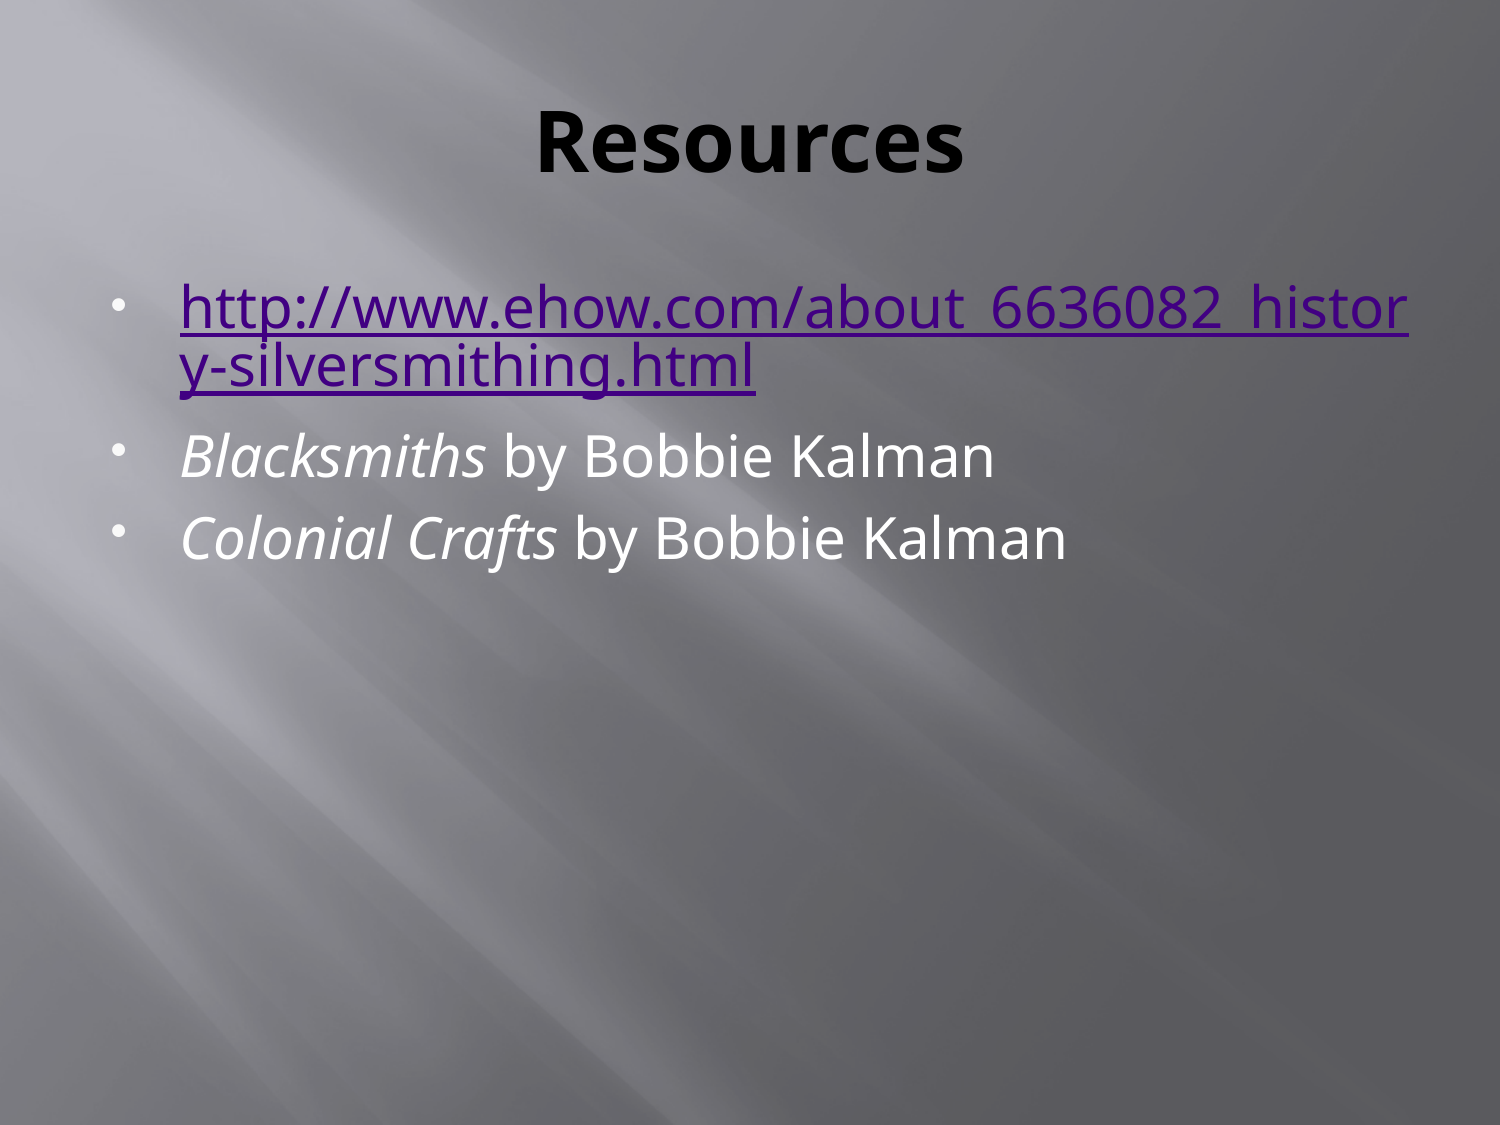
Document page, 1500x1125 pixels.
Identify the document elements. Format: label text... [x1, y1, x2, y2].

list http://www.ehow.com/about_6636082_history-silversmithing.html Blacksmiths by Bobbie Kalman Colonial Crafts by Bobbie Kalman [75, 262, 1425, 1035]
title Resources [75, 45, 1425, 233]
